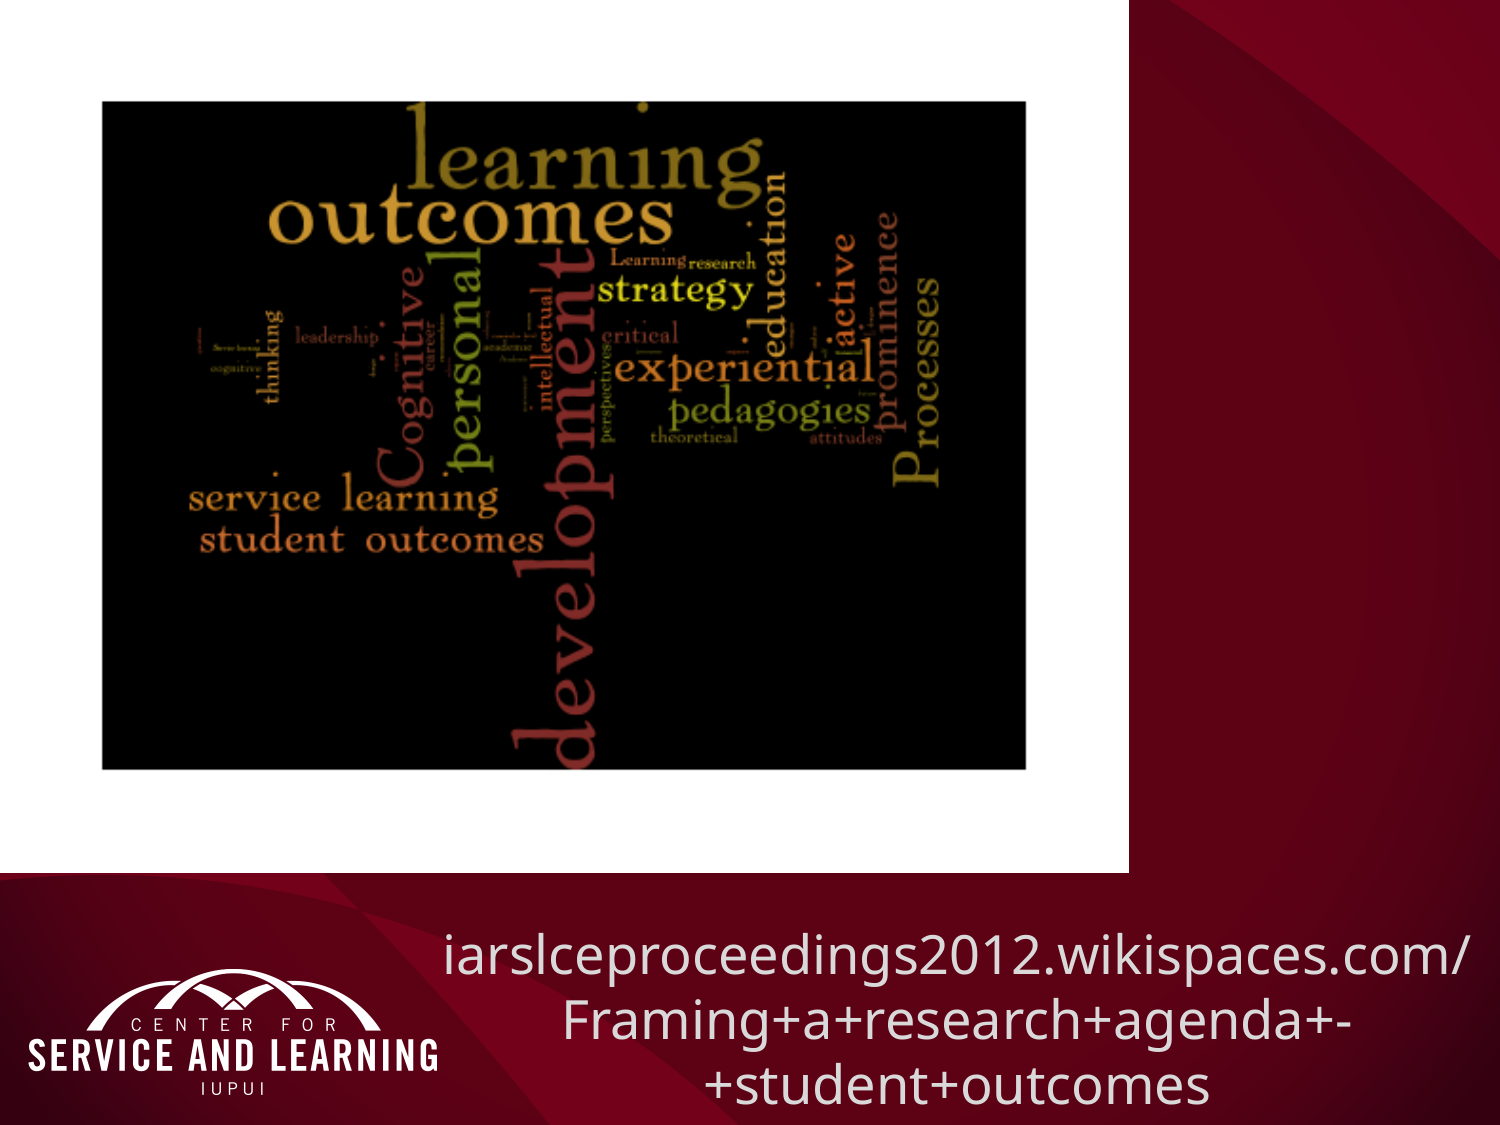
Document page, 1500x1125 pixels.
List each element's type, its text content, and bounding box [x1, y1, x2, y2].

subtitle iarslceproceedings2012.wikispaces.com/Framing+a+research+agenda+-+student+outcomes [414, 837, 1500, 1125]
picture [0, 0, 1500, 1125]
